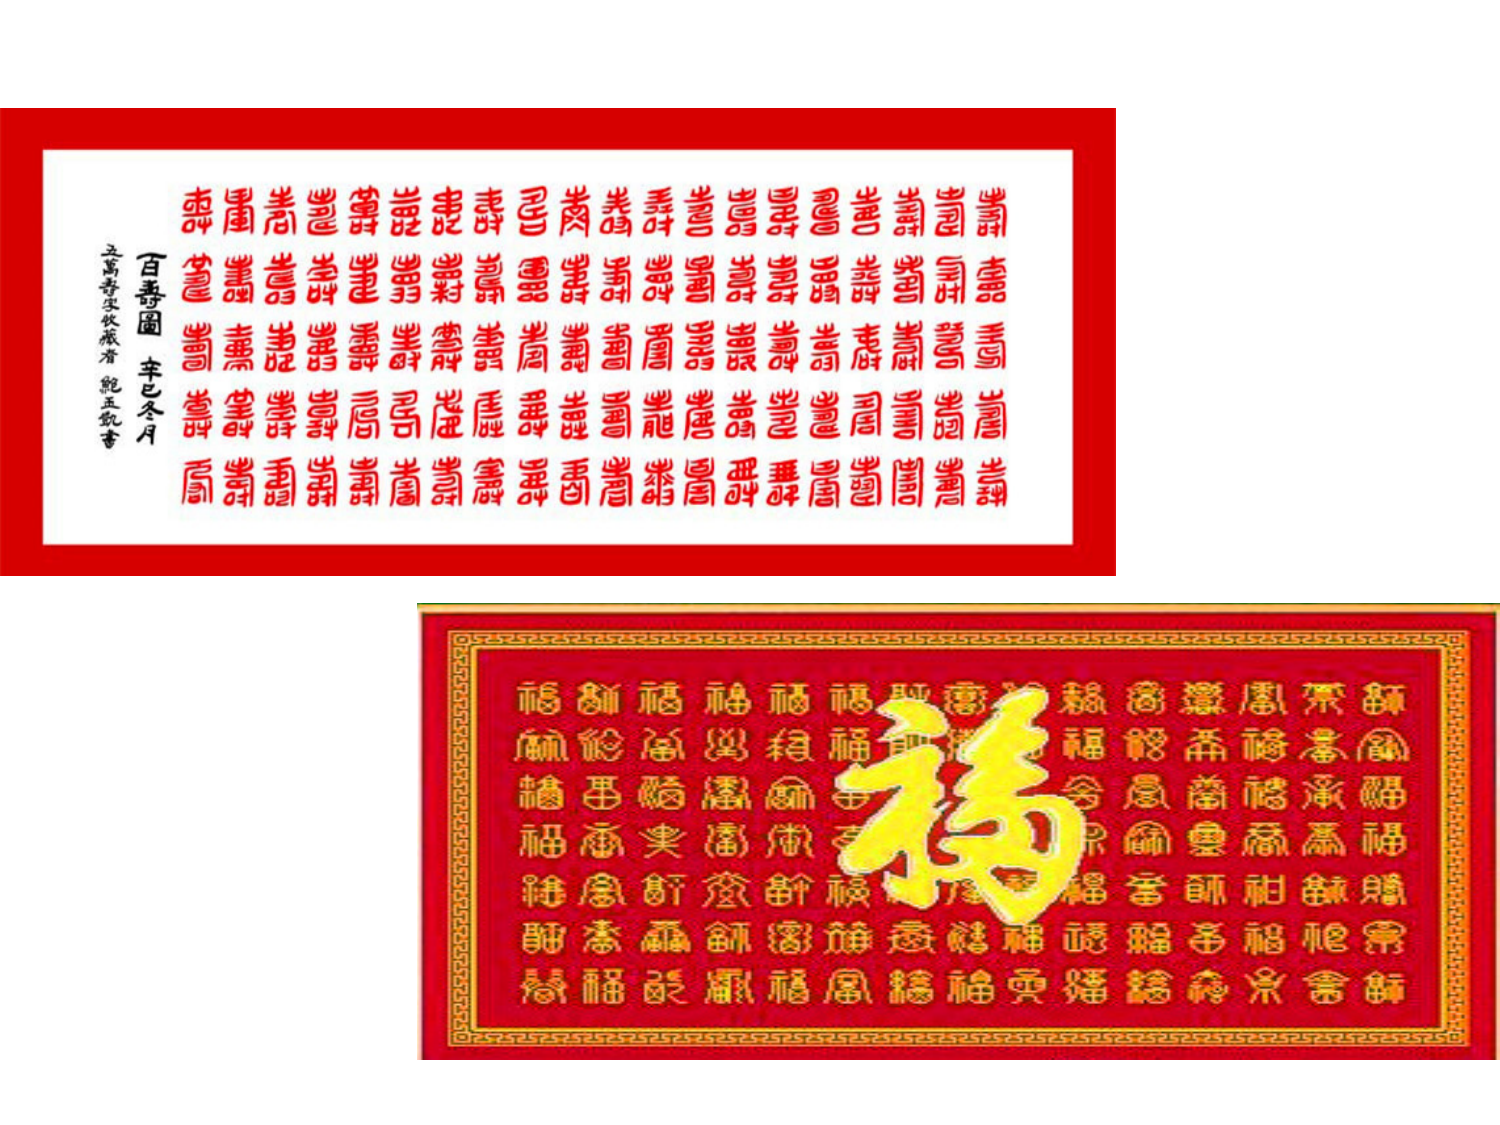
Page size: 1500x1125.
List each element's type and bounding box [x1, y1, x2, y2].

list [417, 603, 1500, 1060]
list [0, 108, 1116, 576]
